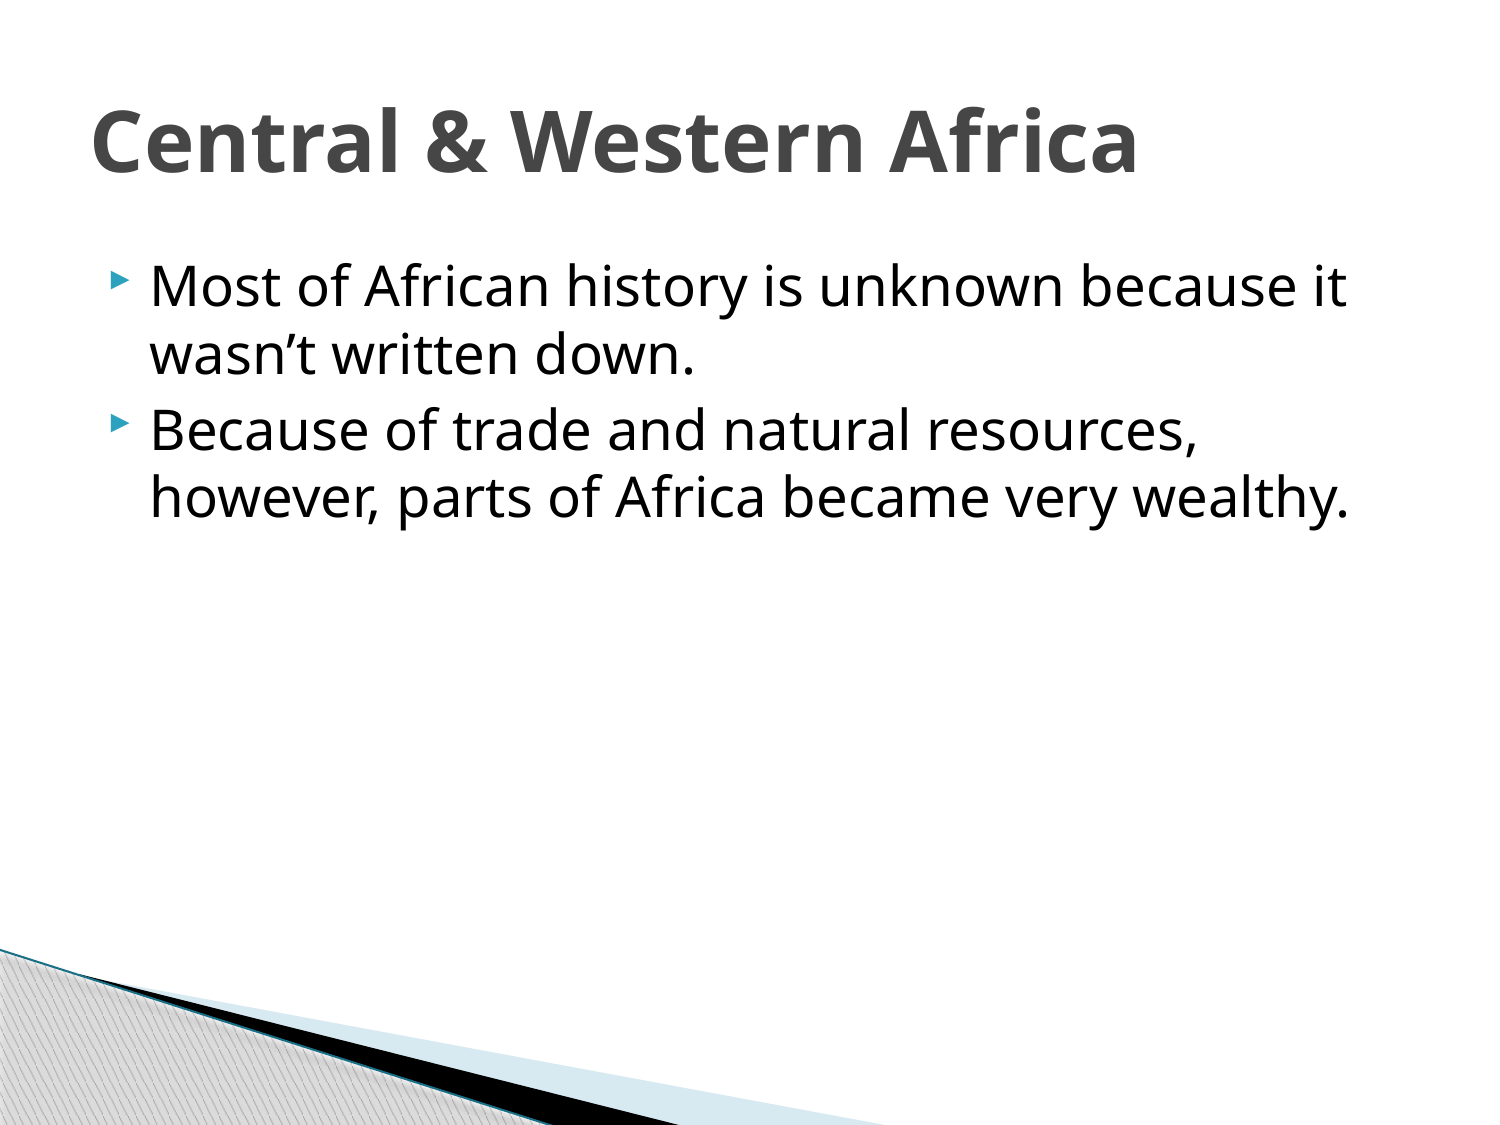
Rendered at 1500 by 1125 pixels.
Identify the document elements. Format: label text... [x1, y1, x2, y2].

list Most of African history is unknown because it wasn’t written down. Because of trade and natural resources, however, parts of Africa became very wealthy. [75, 243, 1425, 986]
title Central & Western Africa [75, 45, 1425, 233]
